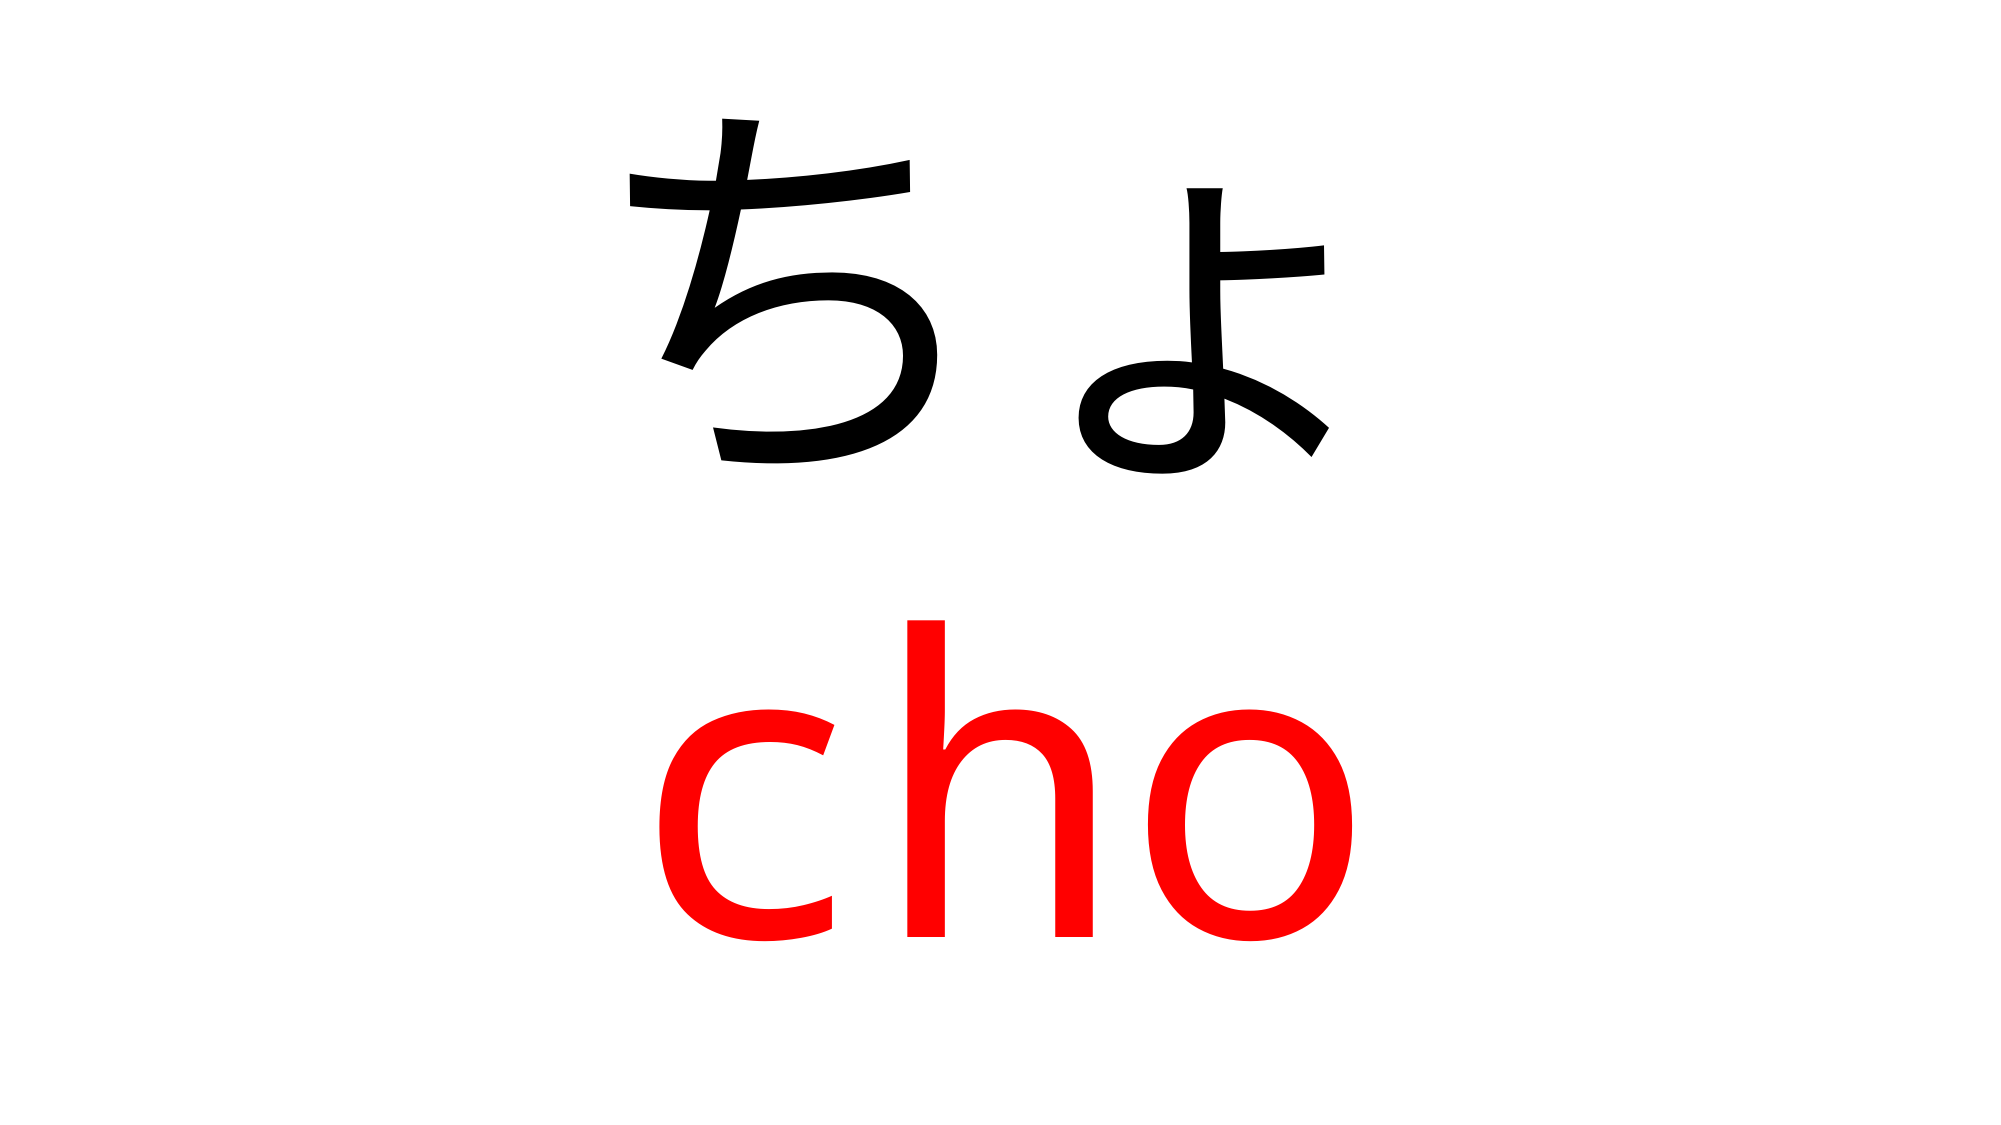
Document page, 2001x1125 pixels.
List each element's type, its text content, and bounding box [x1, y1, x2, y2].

text_box cho [249, 562, 1750, 1036]
title ちょ [249, 71, 1750, 545]
